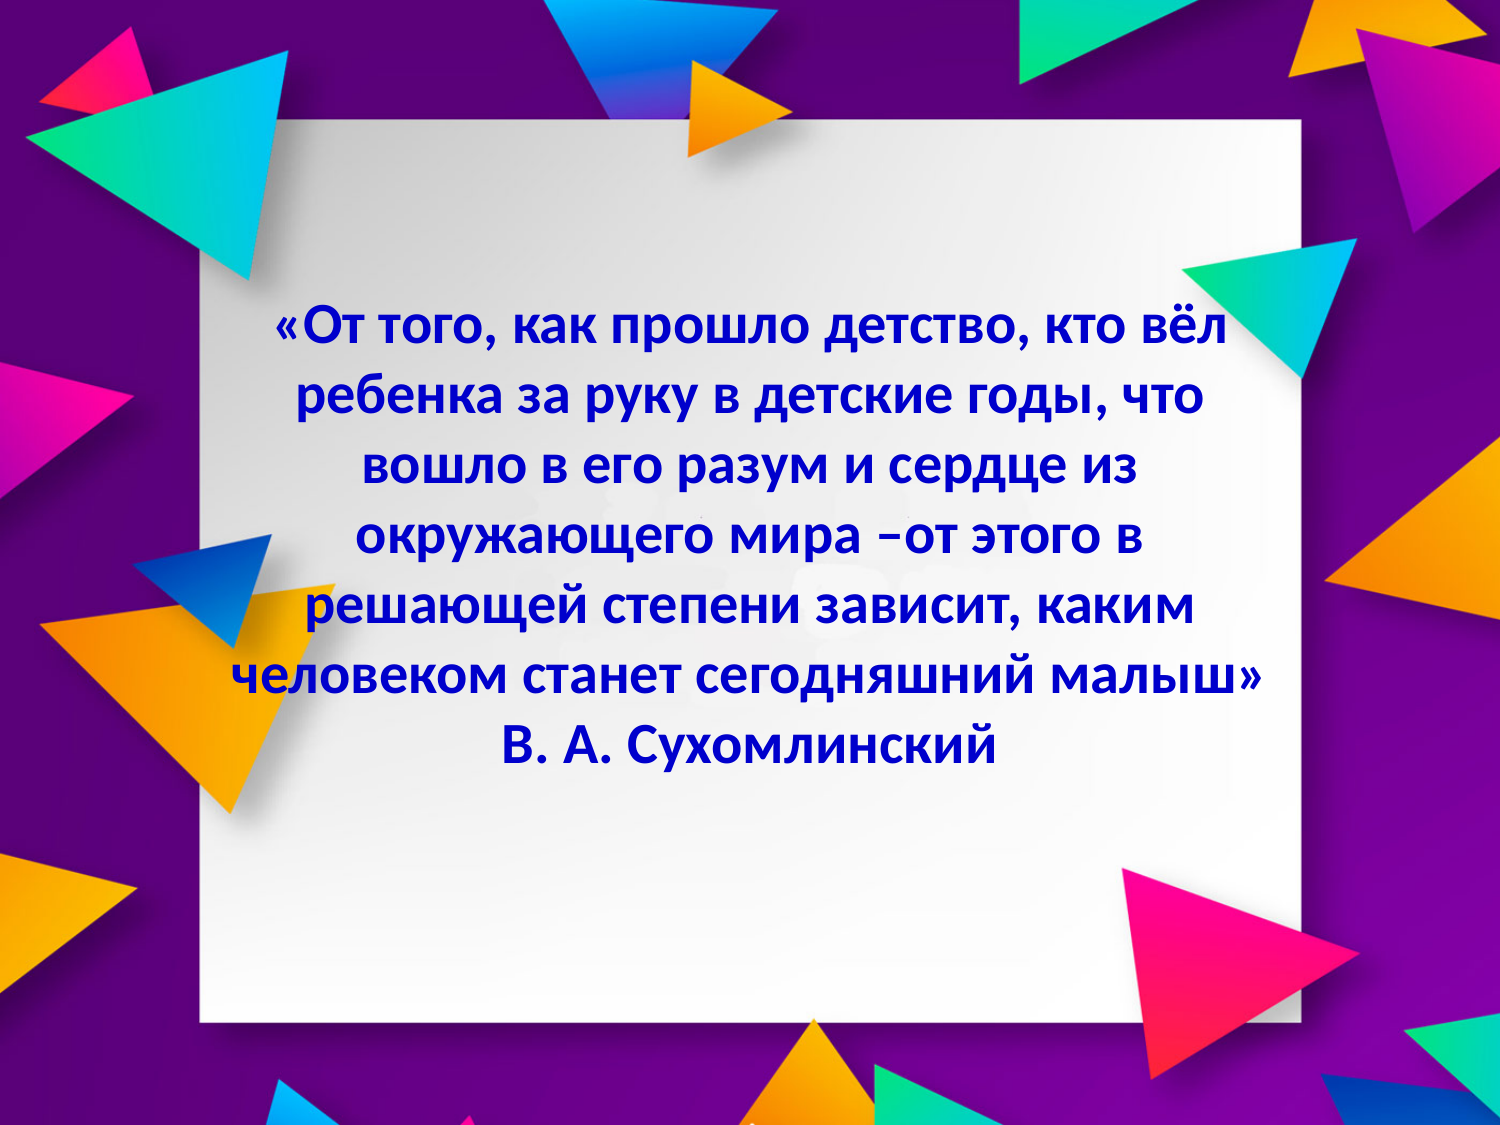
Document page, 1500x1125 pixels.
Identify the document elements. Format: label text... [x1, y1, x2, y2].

title «От того, как прошло детство, кто вёл ребенка за руку в детские годы, что вошло в его разум и сердце из окружающего мира –от этого в решающей степени зависит, каким человеком станет сегодняшний малыш» В. А. Сухомлинский [194, 503, 1306, 626]
picture [0, 0, 1500, 1125]
